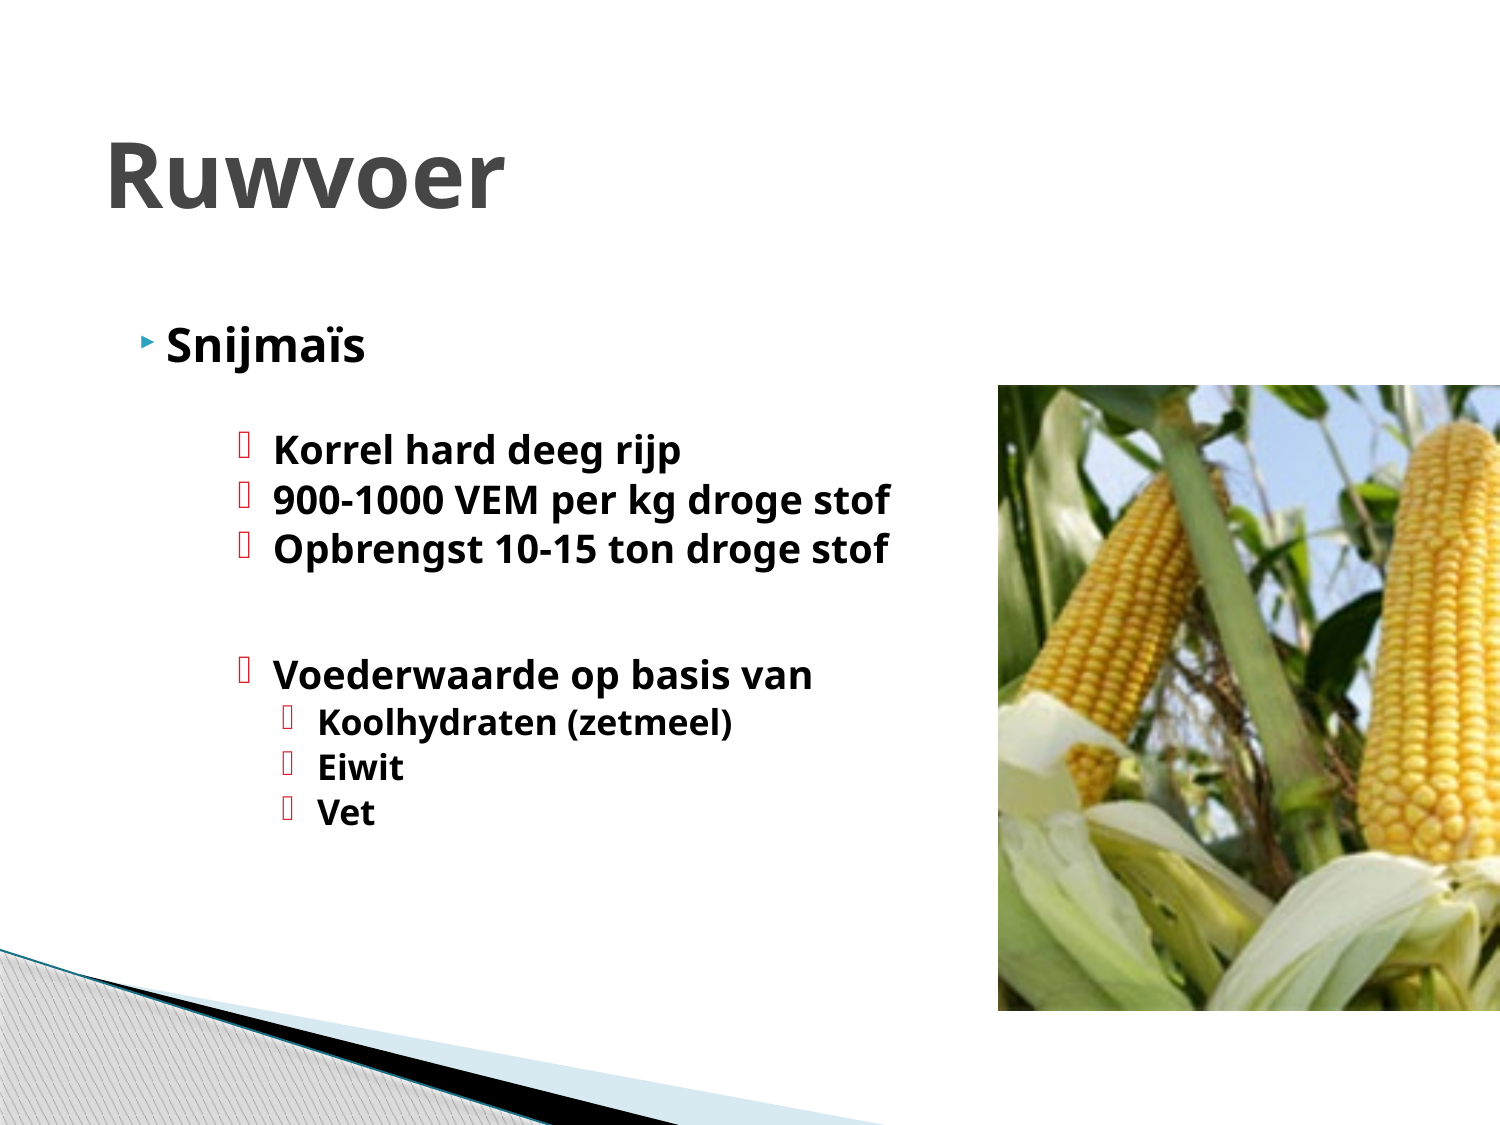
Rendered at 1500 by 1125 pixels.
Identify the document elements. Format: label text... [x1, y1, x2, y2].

title Ruwvoer [88, 78, 1300, 266]
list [997, 385, 1500, 1011]
list Snijmaïs Korrel hard deeg rijp 900-1000 VEM per kg droge stof Opbrengst 10-15 ton droge stof Voederwaarde op basis van Koolhydraten (zetmeel) Eiwit Vet [123, 314, 1400, 965]
